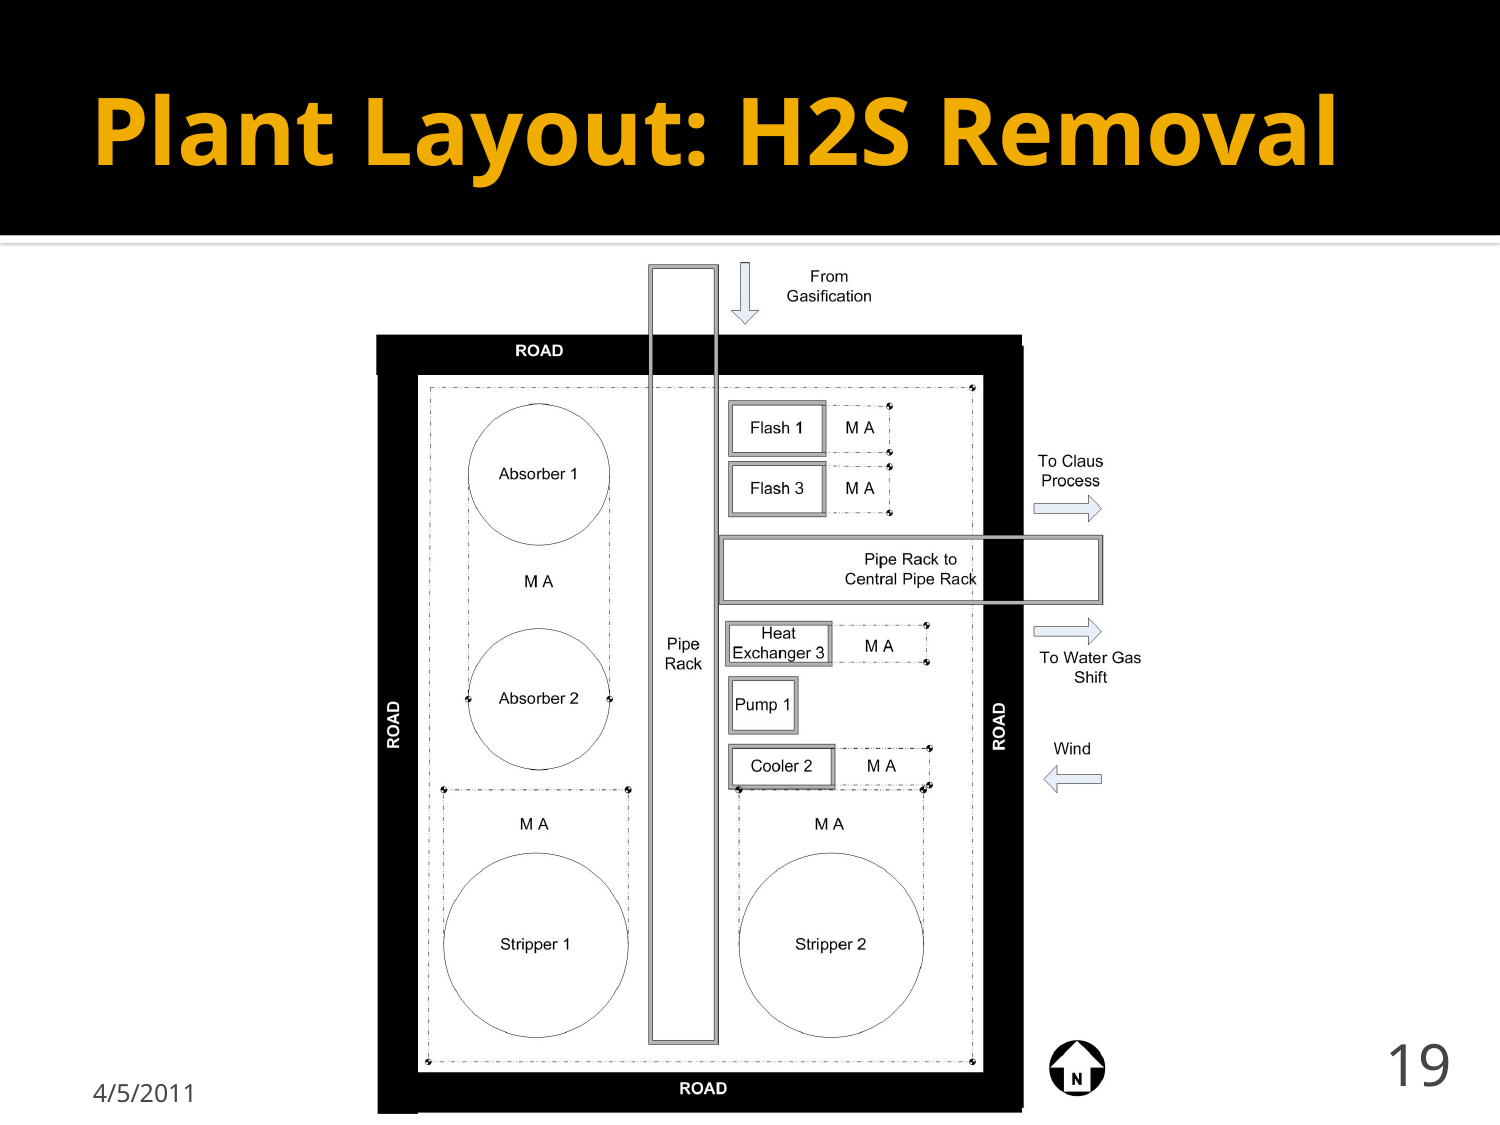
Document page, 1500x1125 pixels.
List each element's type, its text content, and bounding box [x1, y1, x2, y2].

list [374, 262, 1163, 1114]
slide_number 19 [1345, 1062, 1467, 1108]
title Plant Layout: H2S Removal [75, 25, 1425, 231]
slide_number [75, 1062, 369, 1108]
